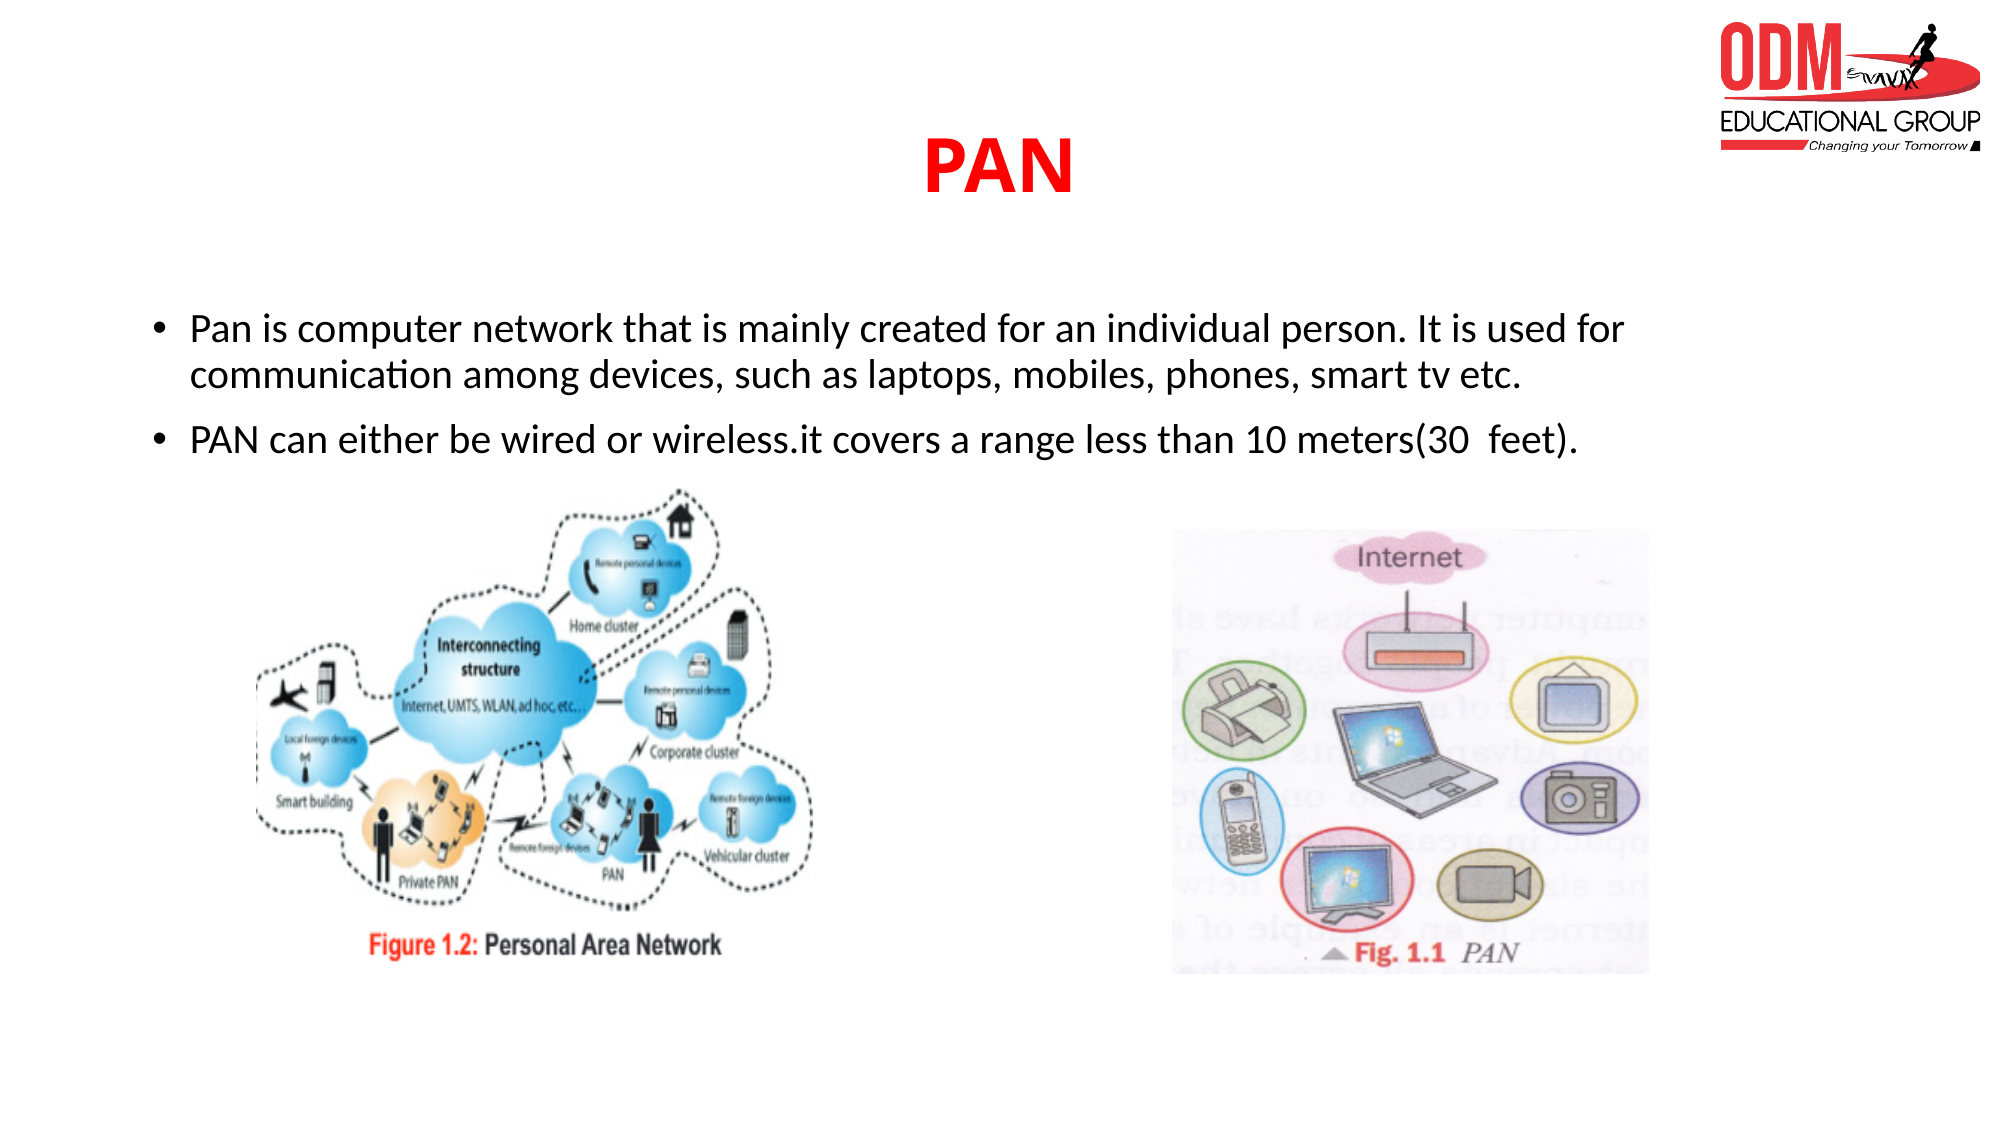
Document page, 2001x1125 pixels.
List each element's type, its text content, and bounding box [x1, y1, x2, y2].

title PAN [137, 59, 1863, 278]
picture [1172, 529, 1649, 974]
text_box [1721, 22, 1981, 152]
picture [256, 477, 828, 974]
list Pan is computer network that is mainly created for an individual person. It is used for communication among devices, such as laptops, mobiles, phones, smart tv etc. PAN can either be wired or wireless.it covers a range less than 10 meters(30 feet). [137, 299, 1863, 1014]
